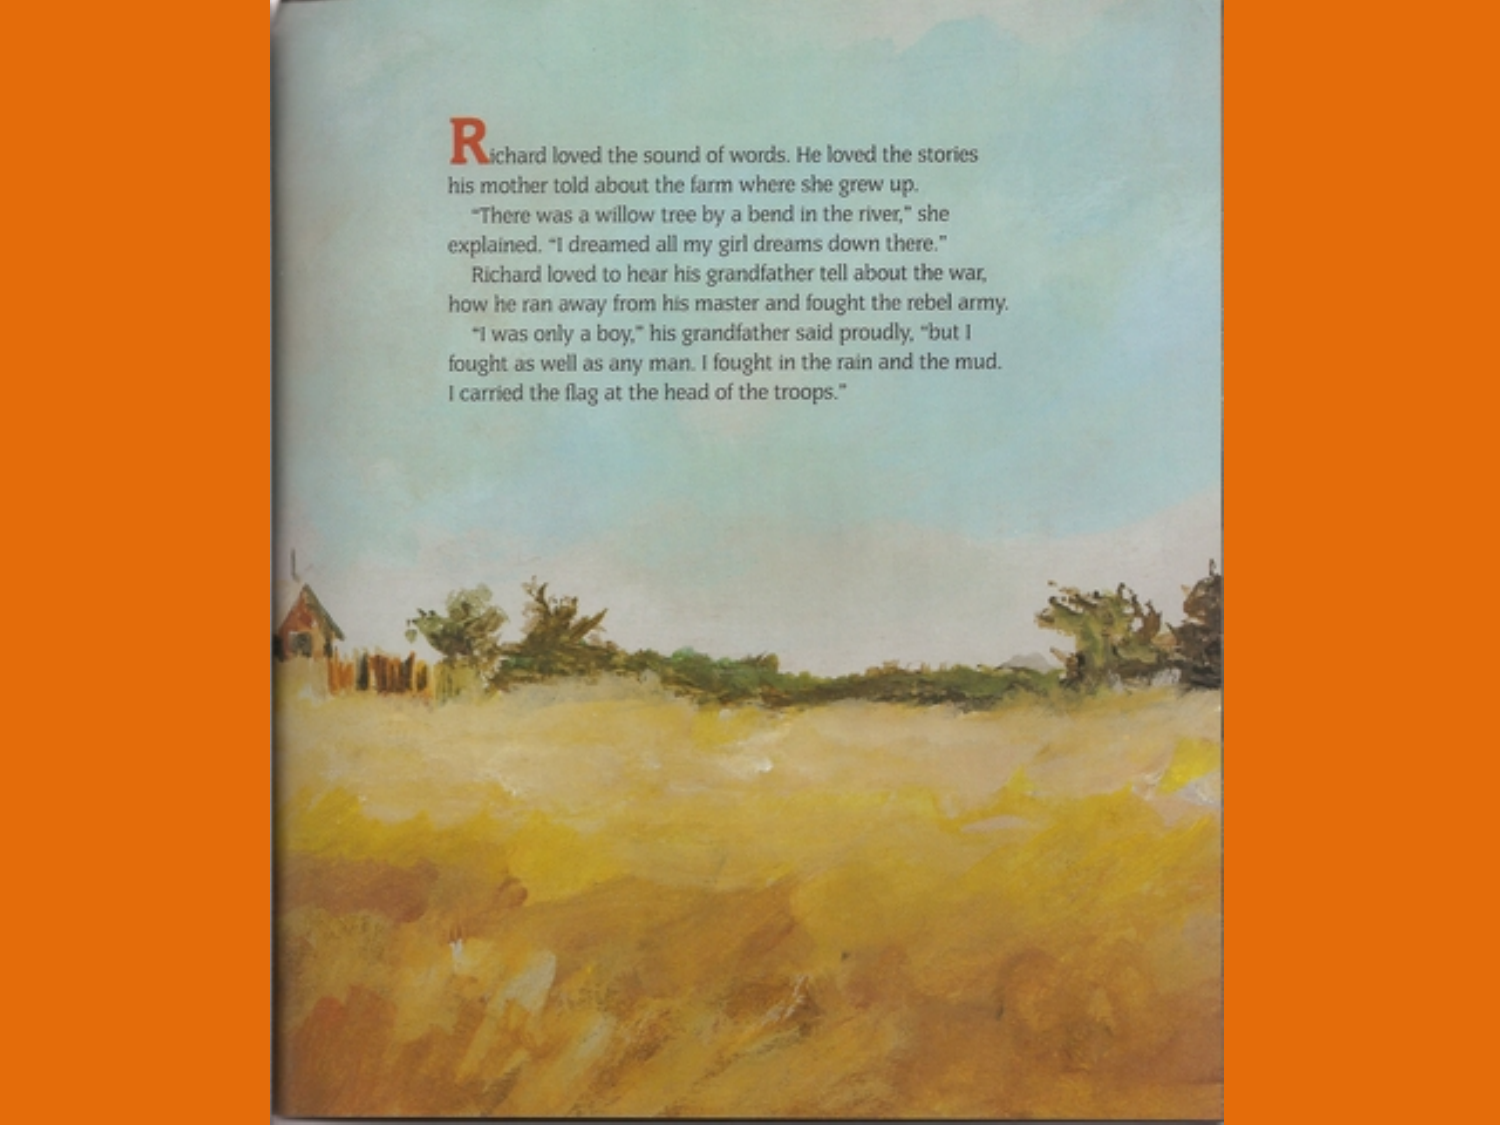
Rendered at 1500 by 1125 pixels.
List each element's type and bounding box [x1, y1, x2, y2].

picture [269, 0, 1225, 1125]
